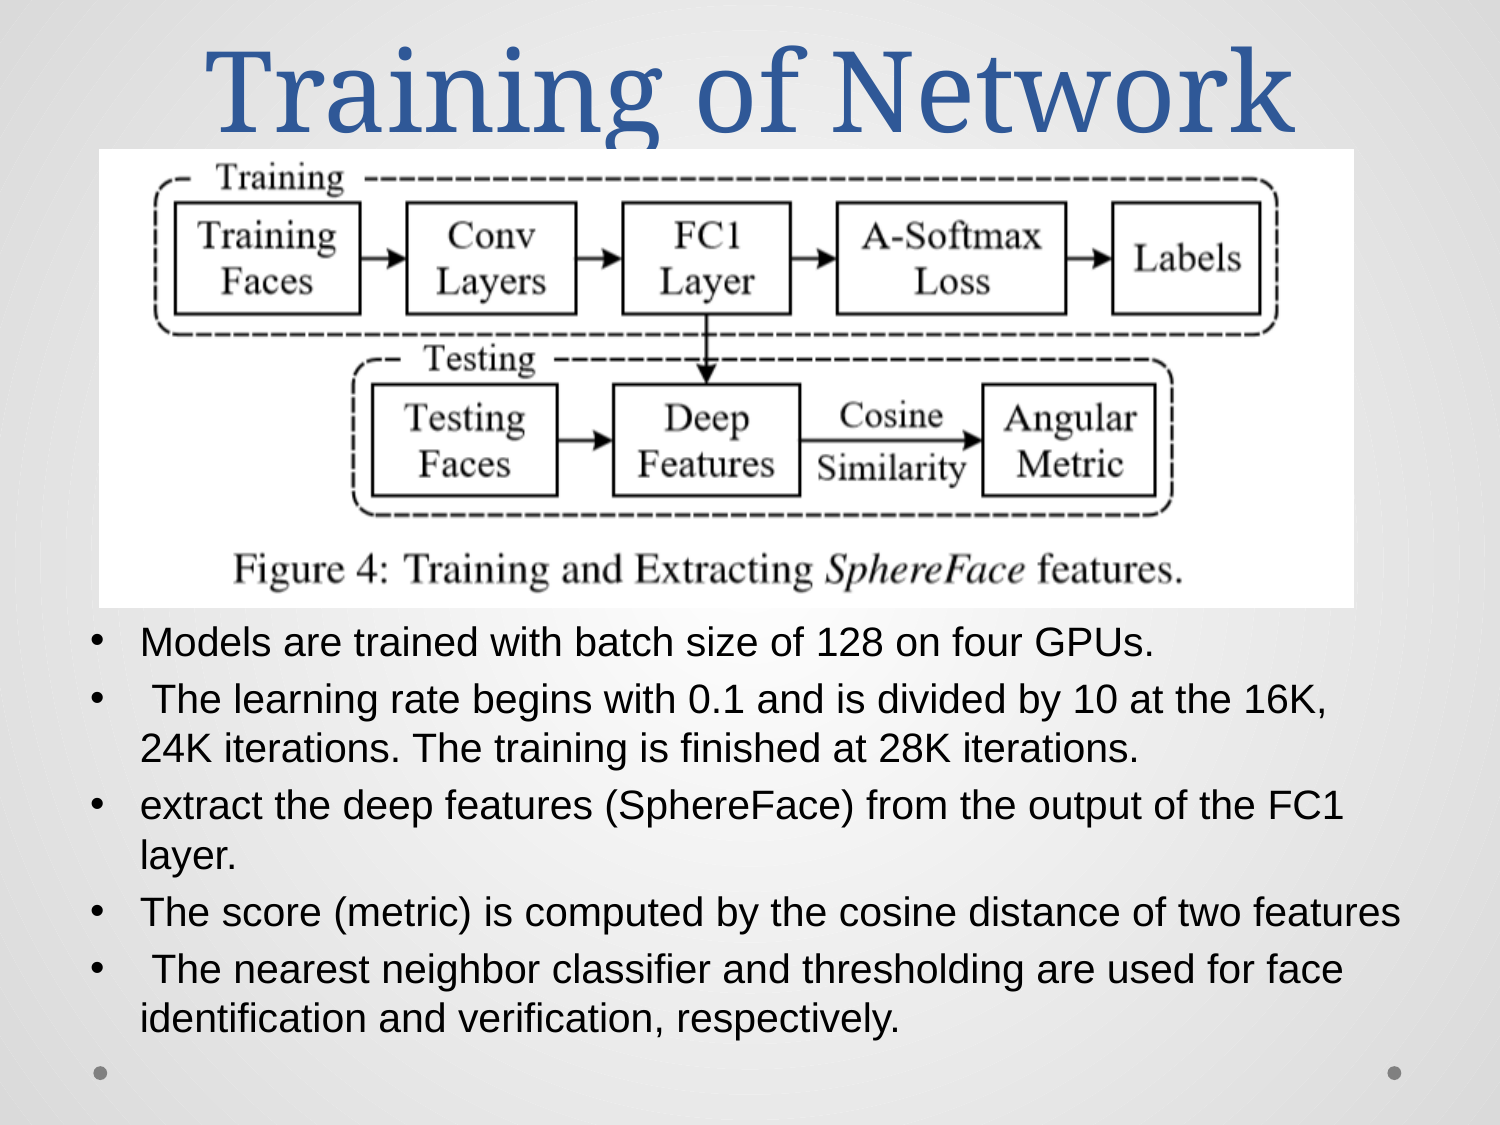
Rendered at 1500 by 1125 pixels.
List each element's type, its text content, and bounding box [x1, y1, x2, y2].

list Models are trained with batch size of 128 on four GPUs. The learning rate begins with 0.1 and is divided by 10 at the 16K, 24K iterations. The training is ﬁnished at 28K iterations. extract the deep features (SphereFace) from the output of the FC1 layer. The score (metric) is computed by the cosine distance of two features The nearest neighbor classiﬁer and thresholding are used for face identiﬁcation and veriﬁcation, respectively. [75, 607, 1425, 1100]
title Training of Network [75, 24, 1425, 163]
picture [99, 149, 1354, 608]
